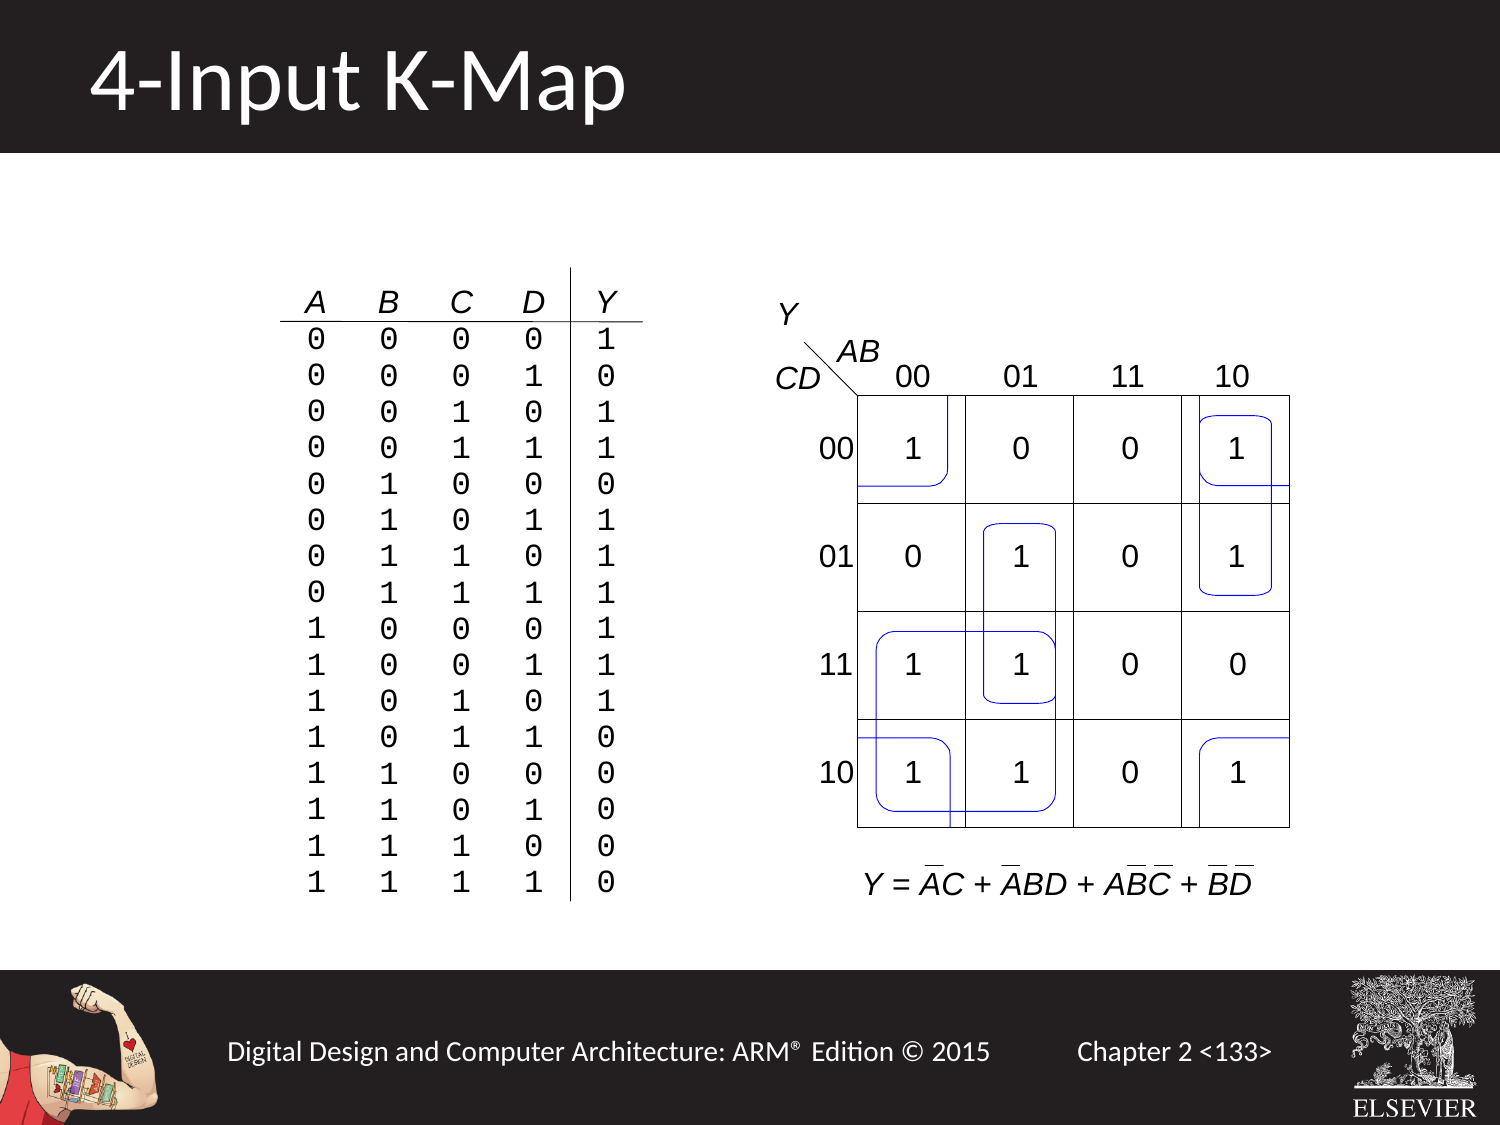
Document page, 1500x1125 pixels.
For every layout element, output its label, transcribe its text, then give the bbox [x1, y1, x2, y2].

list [749, 287, 1295, 913]
picture [0, 979, 163, 1125]
text_box 4-Input K-Map [75, 11, 1375, 136]
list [274, 262, 649, 926]
picture [1350, 974, 1477, 1117]
